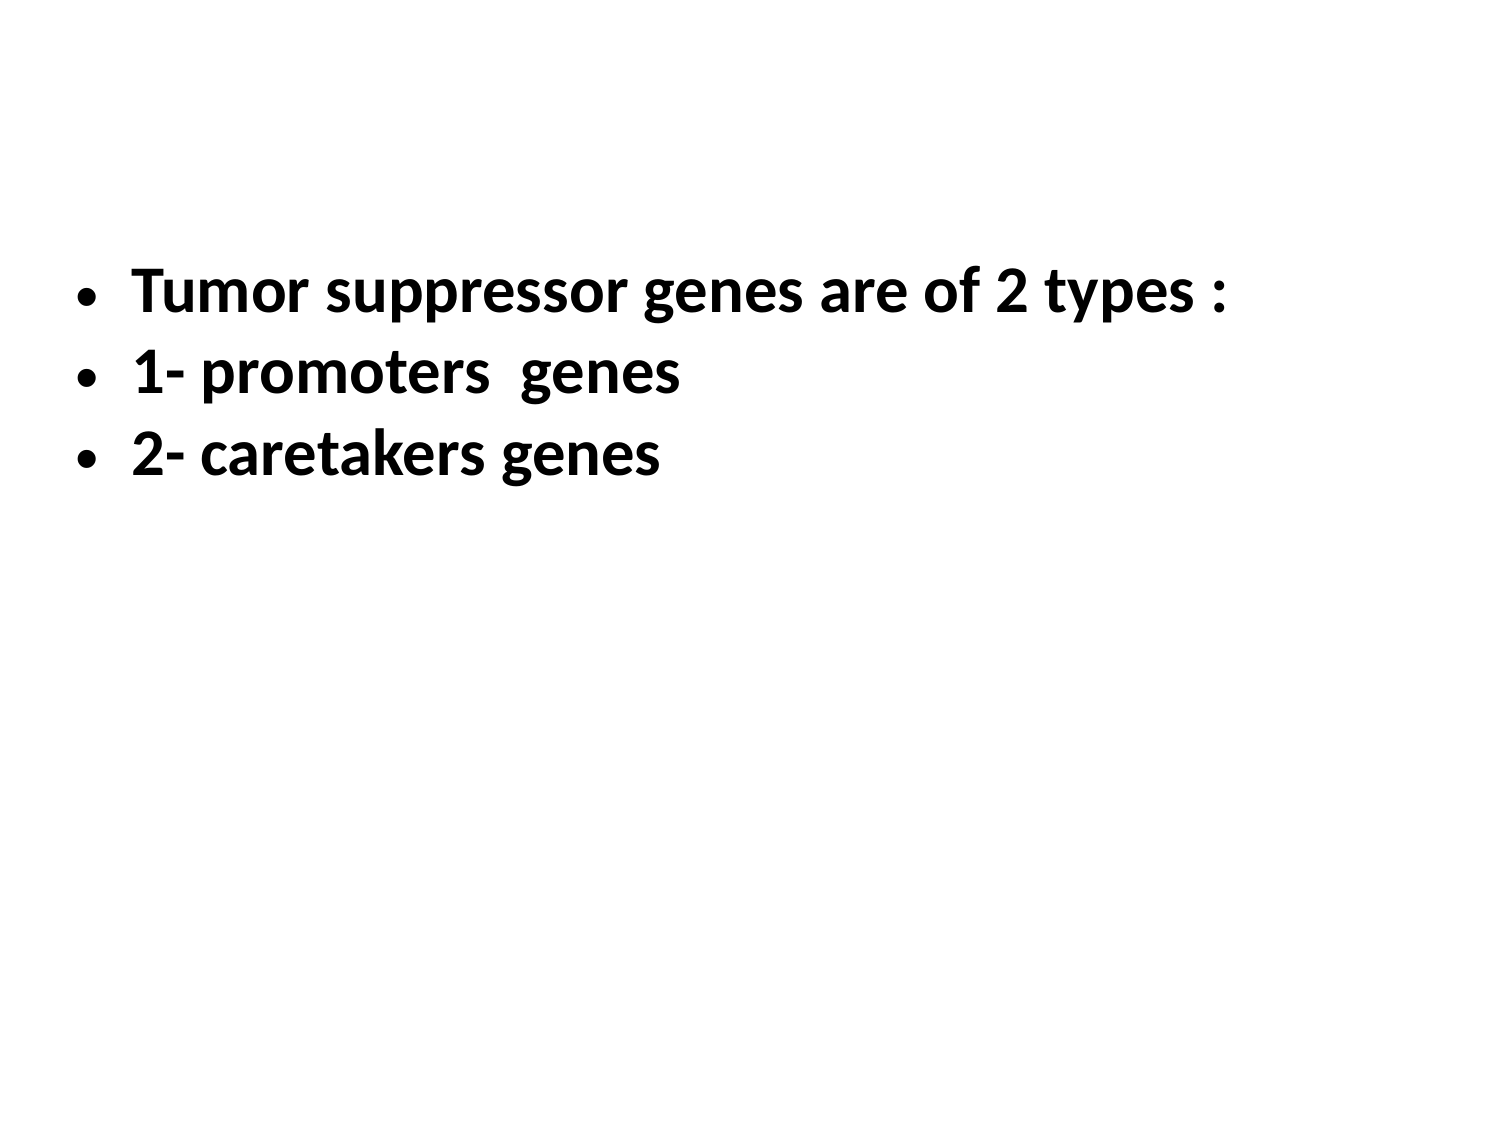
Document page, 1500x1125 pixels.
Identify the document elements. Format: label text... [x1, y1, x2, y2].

list Tumor suppressor genes are of 2 types : 1- promoters genes 2- caretakers genes [75, 262, 1425, 1005]
